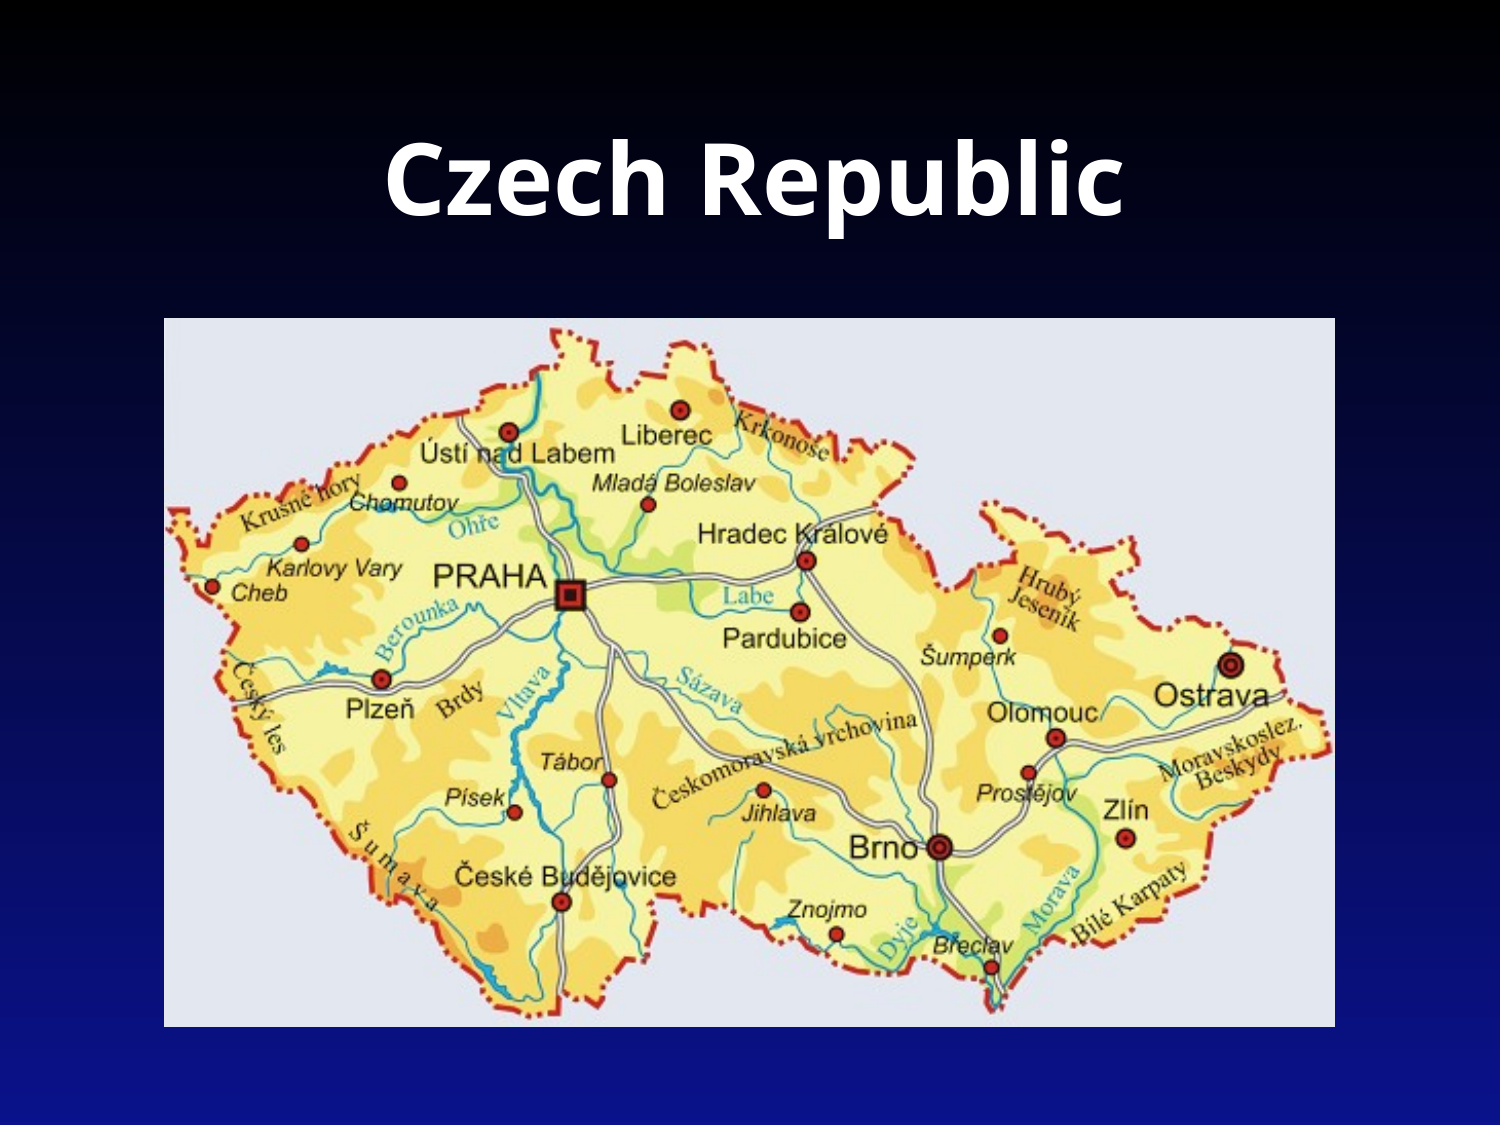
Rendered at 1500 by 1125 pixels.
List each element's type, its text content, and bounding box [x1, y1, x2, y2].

title Czech Republic [116, 93, 1393, 259]
picture [163, 317, 1336, 1028]
